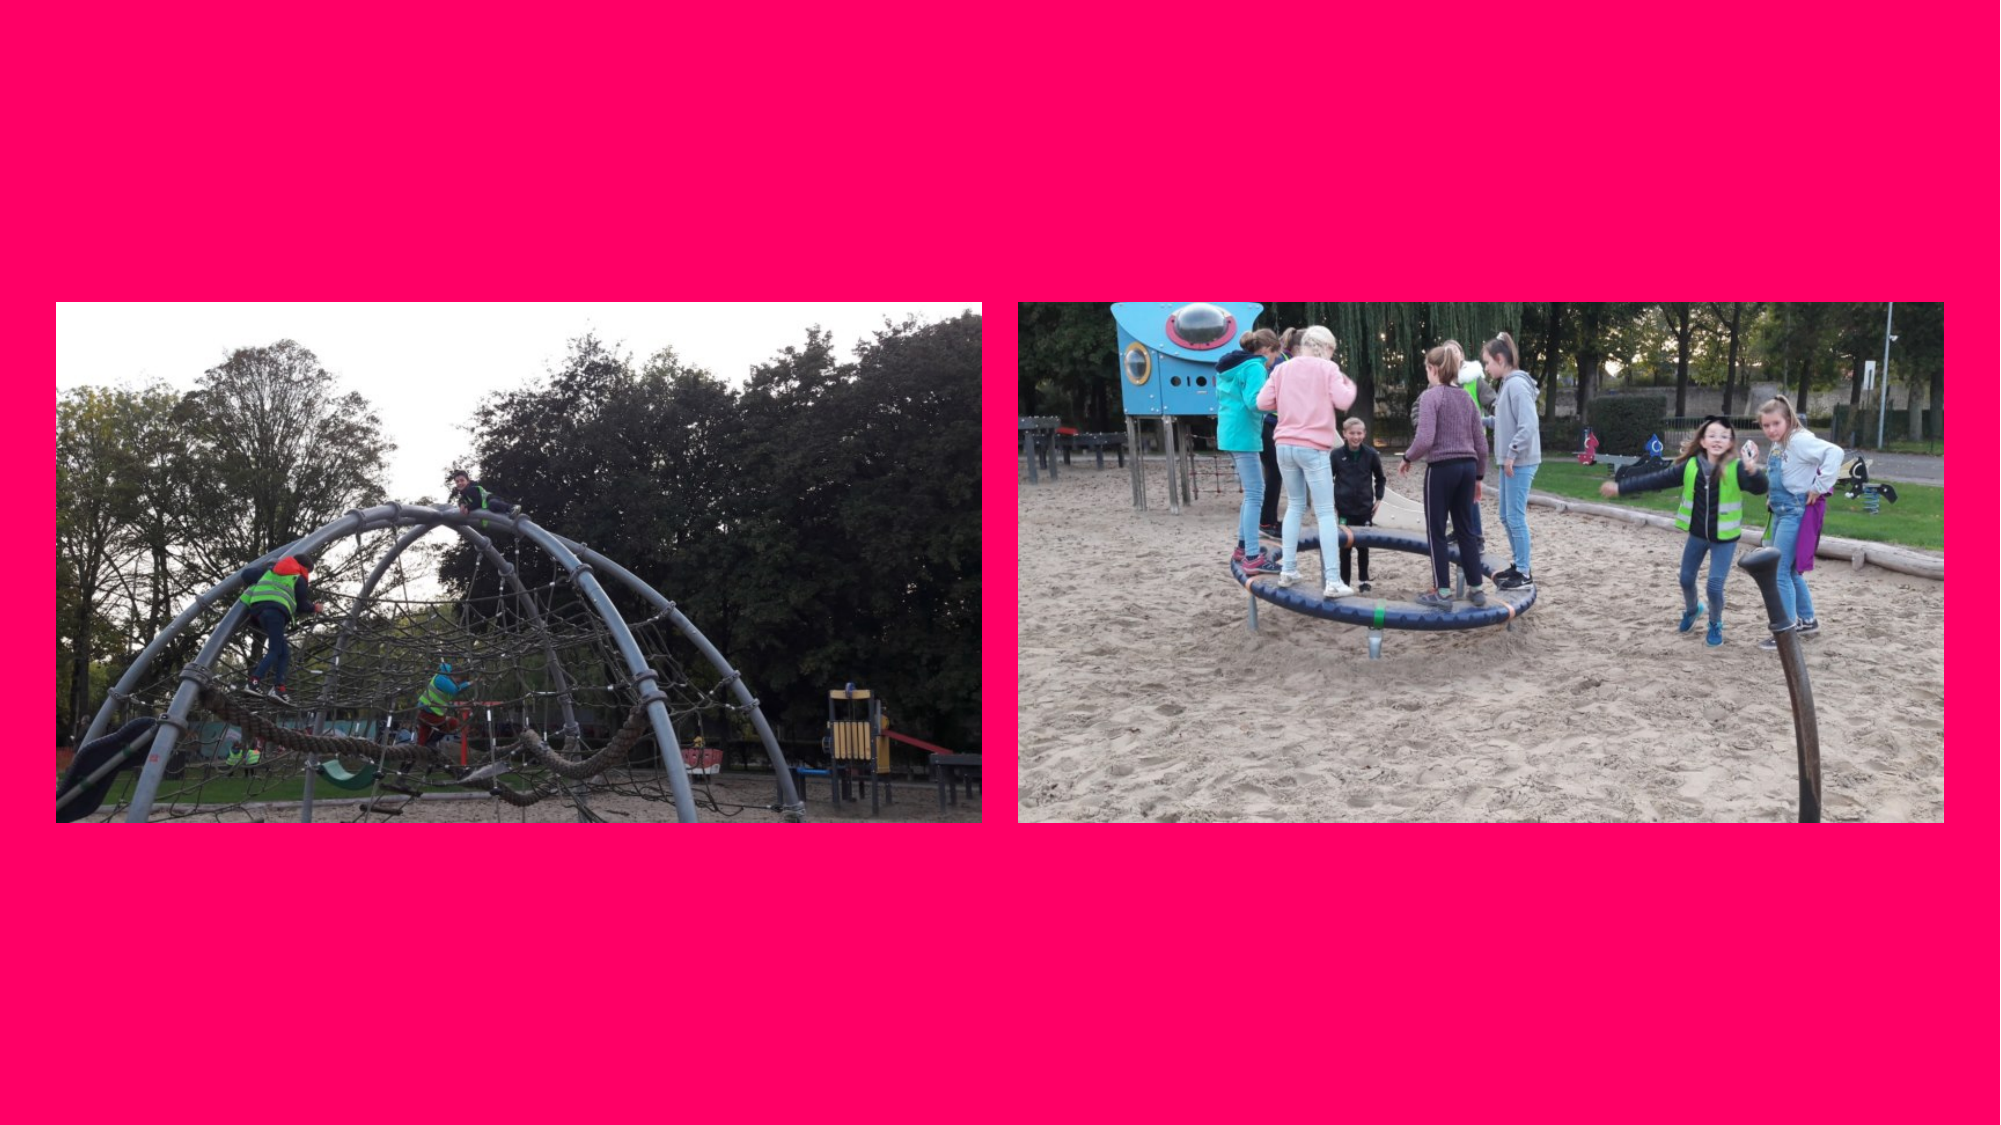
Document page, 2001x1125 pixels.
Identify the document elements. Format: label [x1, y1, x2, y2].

picture [1018, 302, 1944, 823]
picture [56, 302, 982, 823]
